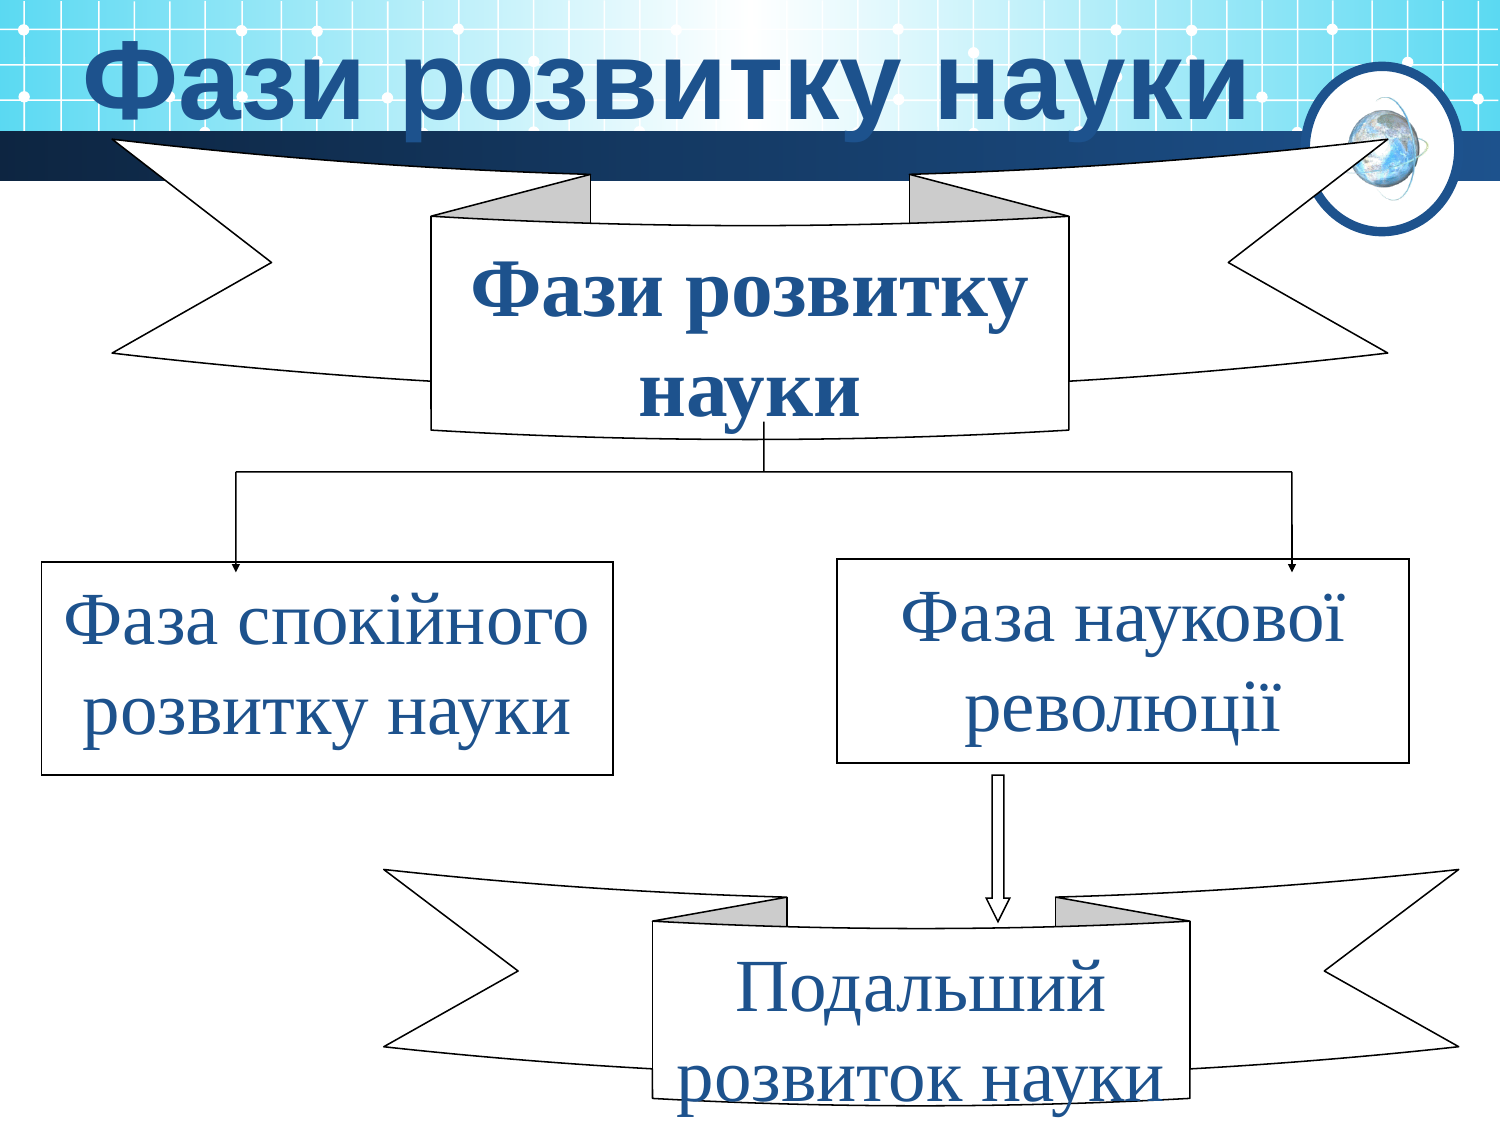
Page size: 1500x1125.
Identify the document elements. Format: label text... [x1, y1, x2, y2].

text_box Фази розвитку науки [0, 0, 1400, 150]
picture [1400, 74, 1453, 138]
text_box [41, 138, 1459, 1107]
